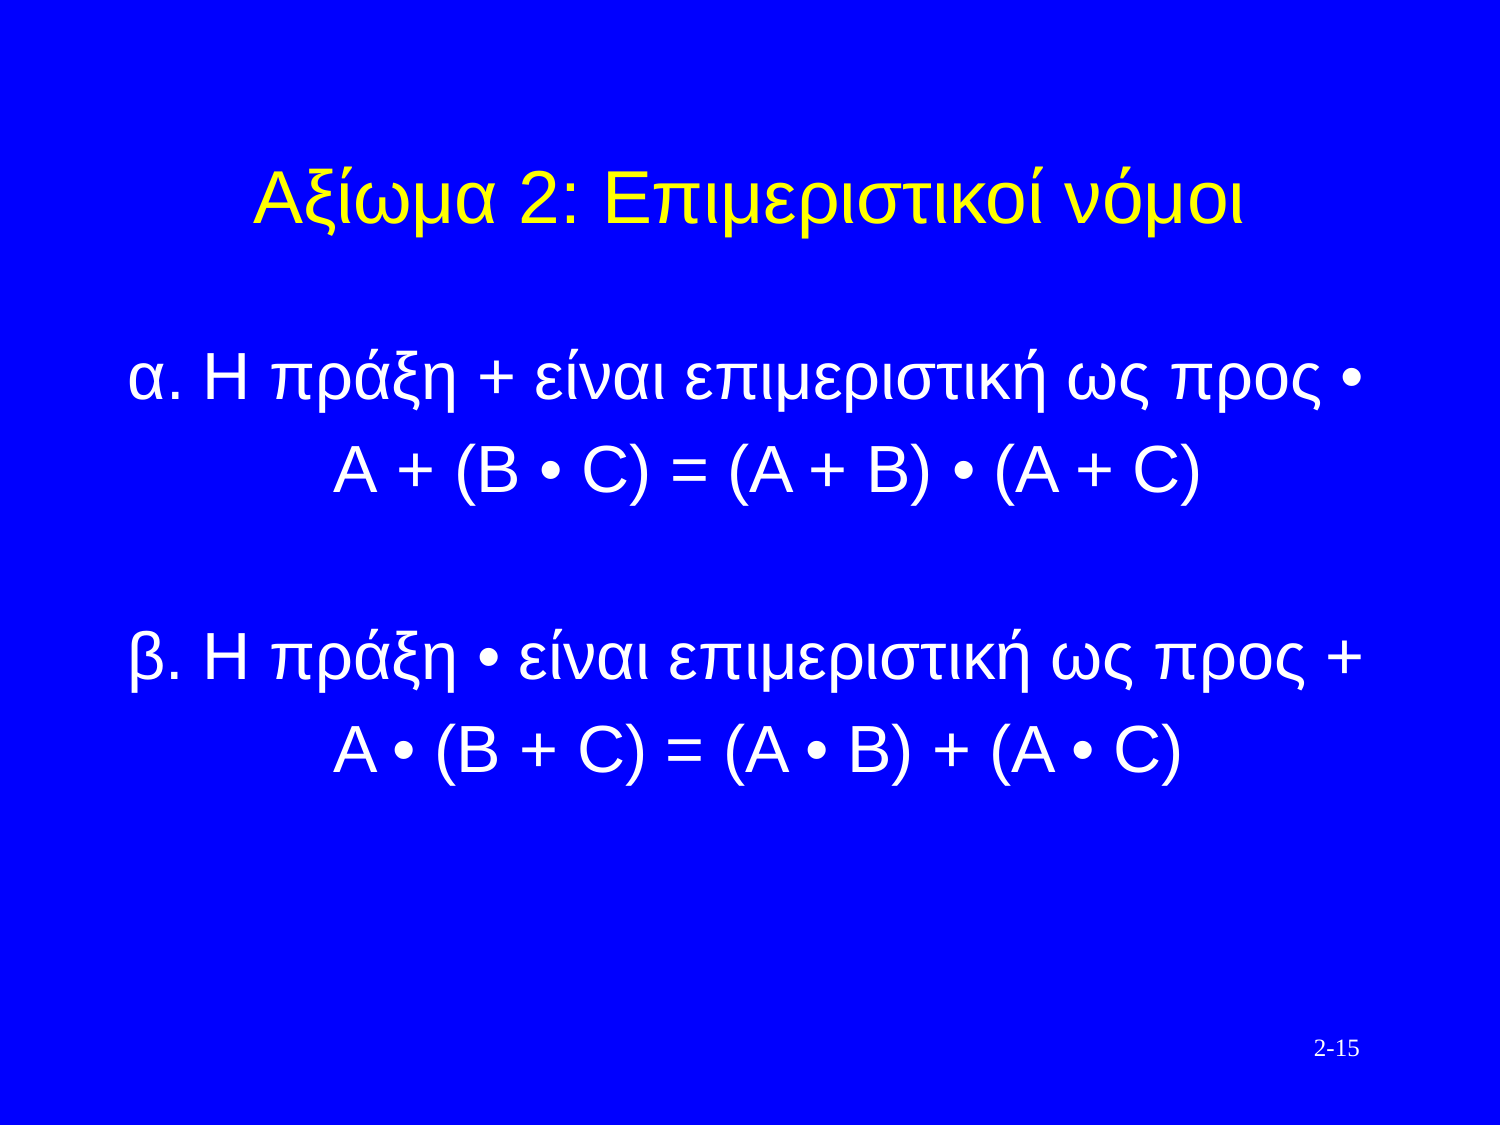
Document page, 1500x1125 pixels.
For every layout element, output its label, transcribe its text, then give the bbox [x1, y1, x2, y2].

title Αξίωμα 2: Επιμεριστικοί νόμοι [112, 99, 1388, 288]
list α. Η πράξη + είναι επιμεριστική ως προς • Α + (Β • C) = (A + B) • (A + C) β. Η πράξη • είναι επιμεριστική ως προς + A • (B + C) = (A • B) + (A • C) [112, 324, 1388, 1001]
